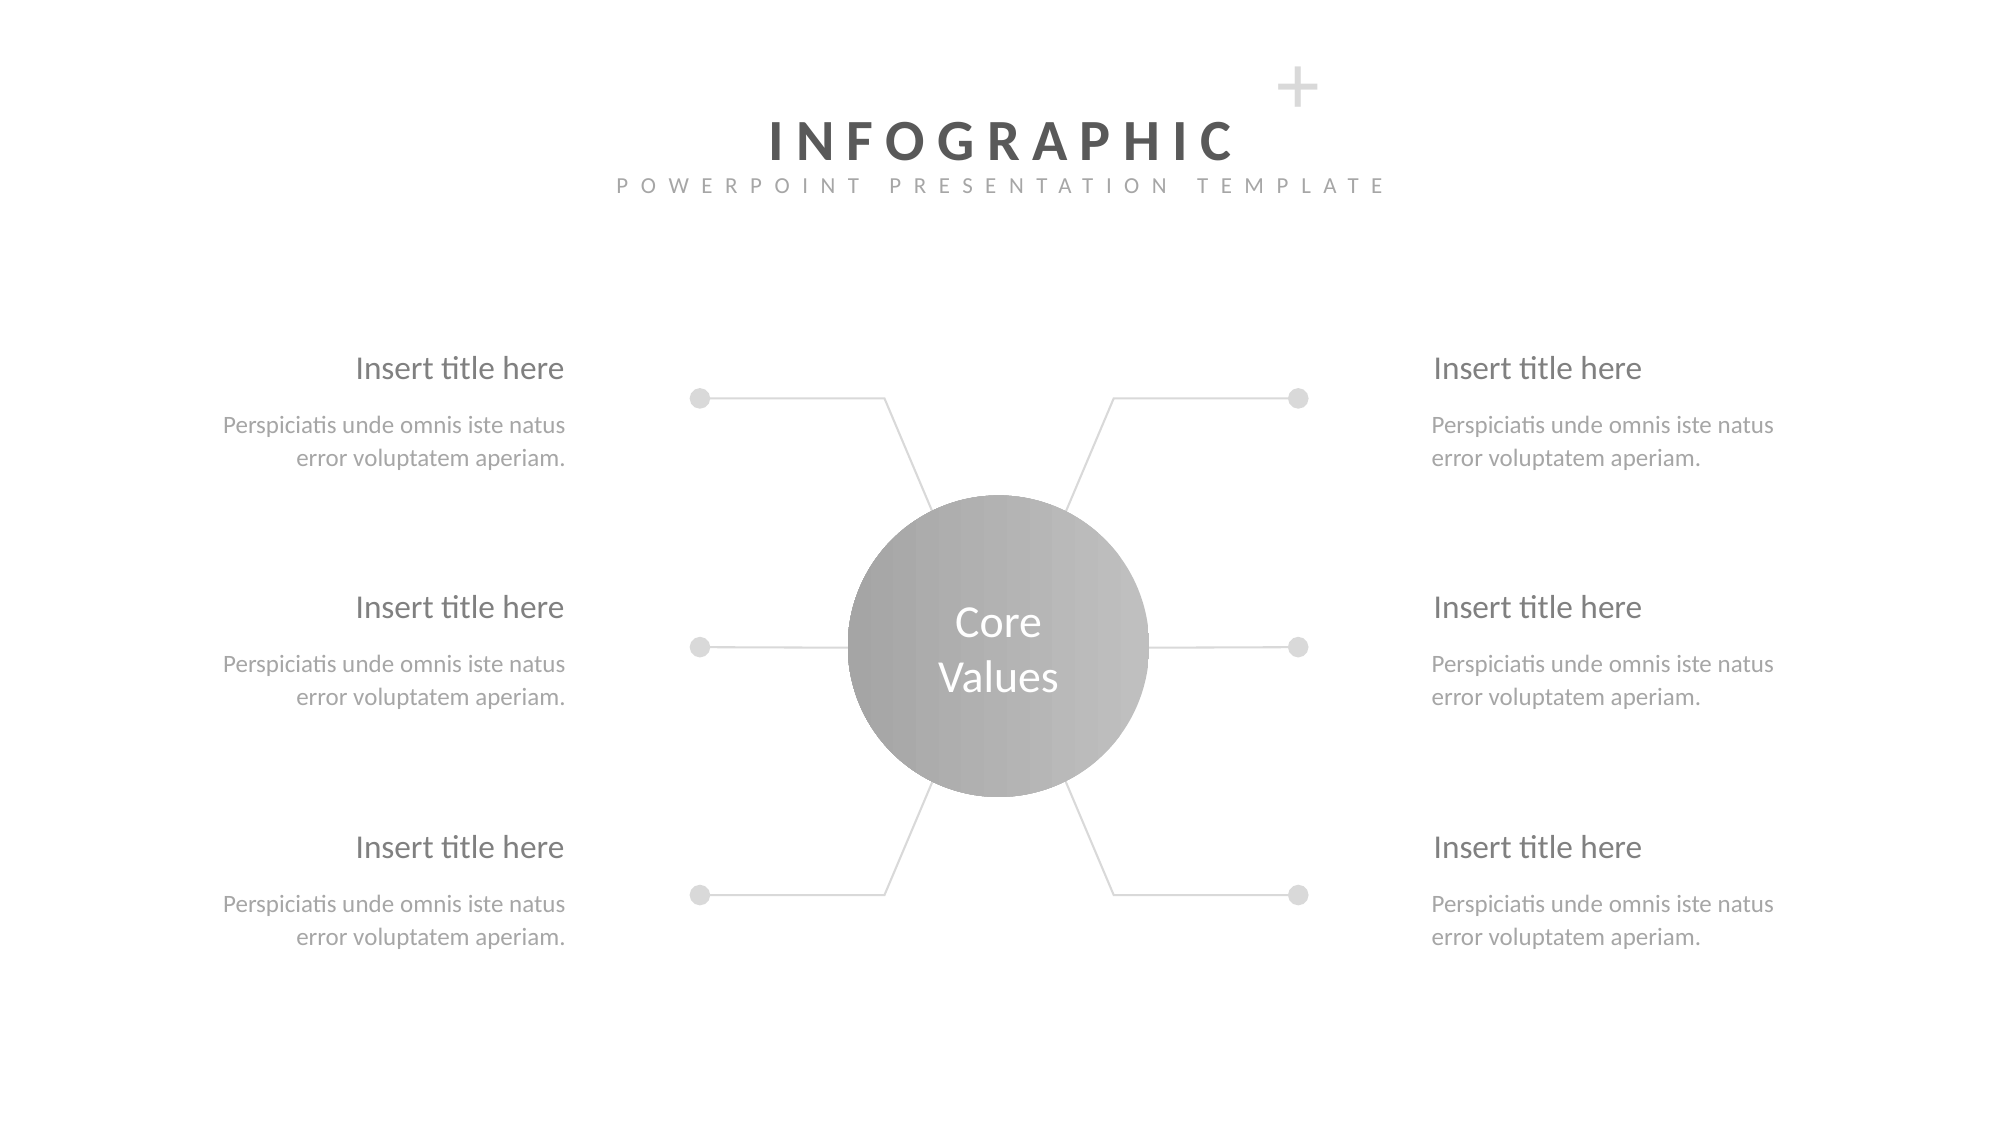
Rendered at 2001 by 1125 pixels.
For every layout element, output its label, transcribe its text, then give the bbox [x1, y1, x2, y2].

text_box POWERPOINT PRESENTATION TEMPLATE [601, 163, 1399, 206]
text_box Perspiciatis unde omnis iste natus error voluptatem aperiam. [1416, 397, 1824, 479]
text_box Perspiciatis unde omnis iste natus error voluptatem aperiam. [174, 637, 581, 718]
text_box Perspiciatis unde omnis iste natus error voluptatem aperiam. [1416, 877, 1824, 958]
text_box [1066, 388, 1309, 511]
text_box Insert title here [340, 578, 580, 633]
text_box [689, 782, 932, 906]
text_box Perspiciatis unde omnis iste natus error voluptatem aperiam. [174, 877, 581, 958]
text_box [1066, 782, 1309, 906]
text_box Insert title here [1418, 578, 1658, 633]
text_box Perspiciatis unde omnis iste natus error voluptatem aperiam. [1416, 637, 1824, 718]
text_box Insert title here [340, 817, 580, 873]
text_box [689, 388, 932, 511]
text_box + [1259, 25, 1337, 141]
text_box Core Values [846, 494, 1151, 798]
text_box Perspiciatis unde omnis iste natus error voluptatem aperiam. [174, 397, 581, 479]
text_box Insert title here [1418, 817, 1658, 873]
text_box Insert title here [340, 338, 580, 394]
text_box Insert title here [1418, 338, 1658, 394]
text_box INFOGRAPHIC [753, 94, 1247, 163]
